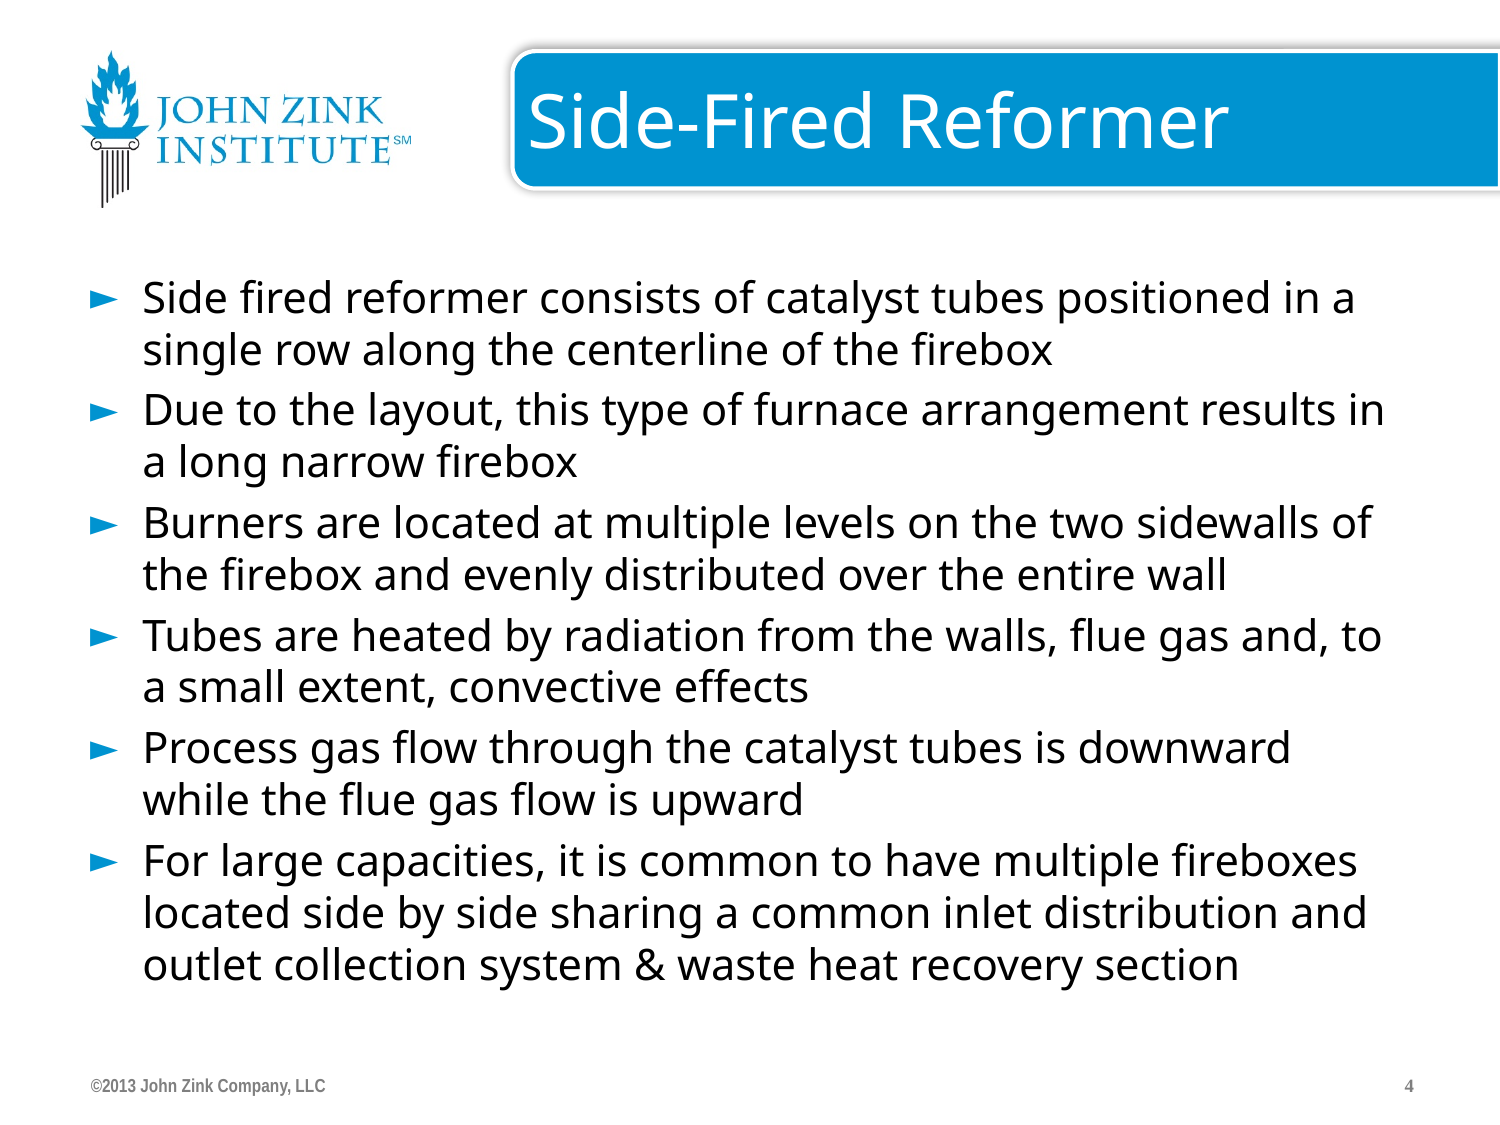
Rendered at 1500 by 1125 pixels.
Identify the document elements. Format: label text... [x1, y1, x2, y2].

title Side-Fired Reformer [512, 50, 1500, 188]
list Side fired reformer consists of catalyst tubes positioned in a single row along the centerline of the firebox Due to the layout, this type of furnace arrangement results in a long narrow firebox Burners are located at multiple levels on the two sidewalls of the firebox and evenly distributed over the entire wall Tubes are heated by radiation from the walls, flue gas and, to a small extent, convective effects Process gas flow through the catalyst tubes is downward while the flue gas flow is upward For large capacities, it is common to have multiple fireboxes located side by side sharing a common inlet distribution and outlet collection system & waste heat recovery section [75, 262, 1425, 1005]
picture [80, 50, 411, 208]
